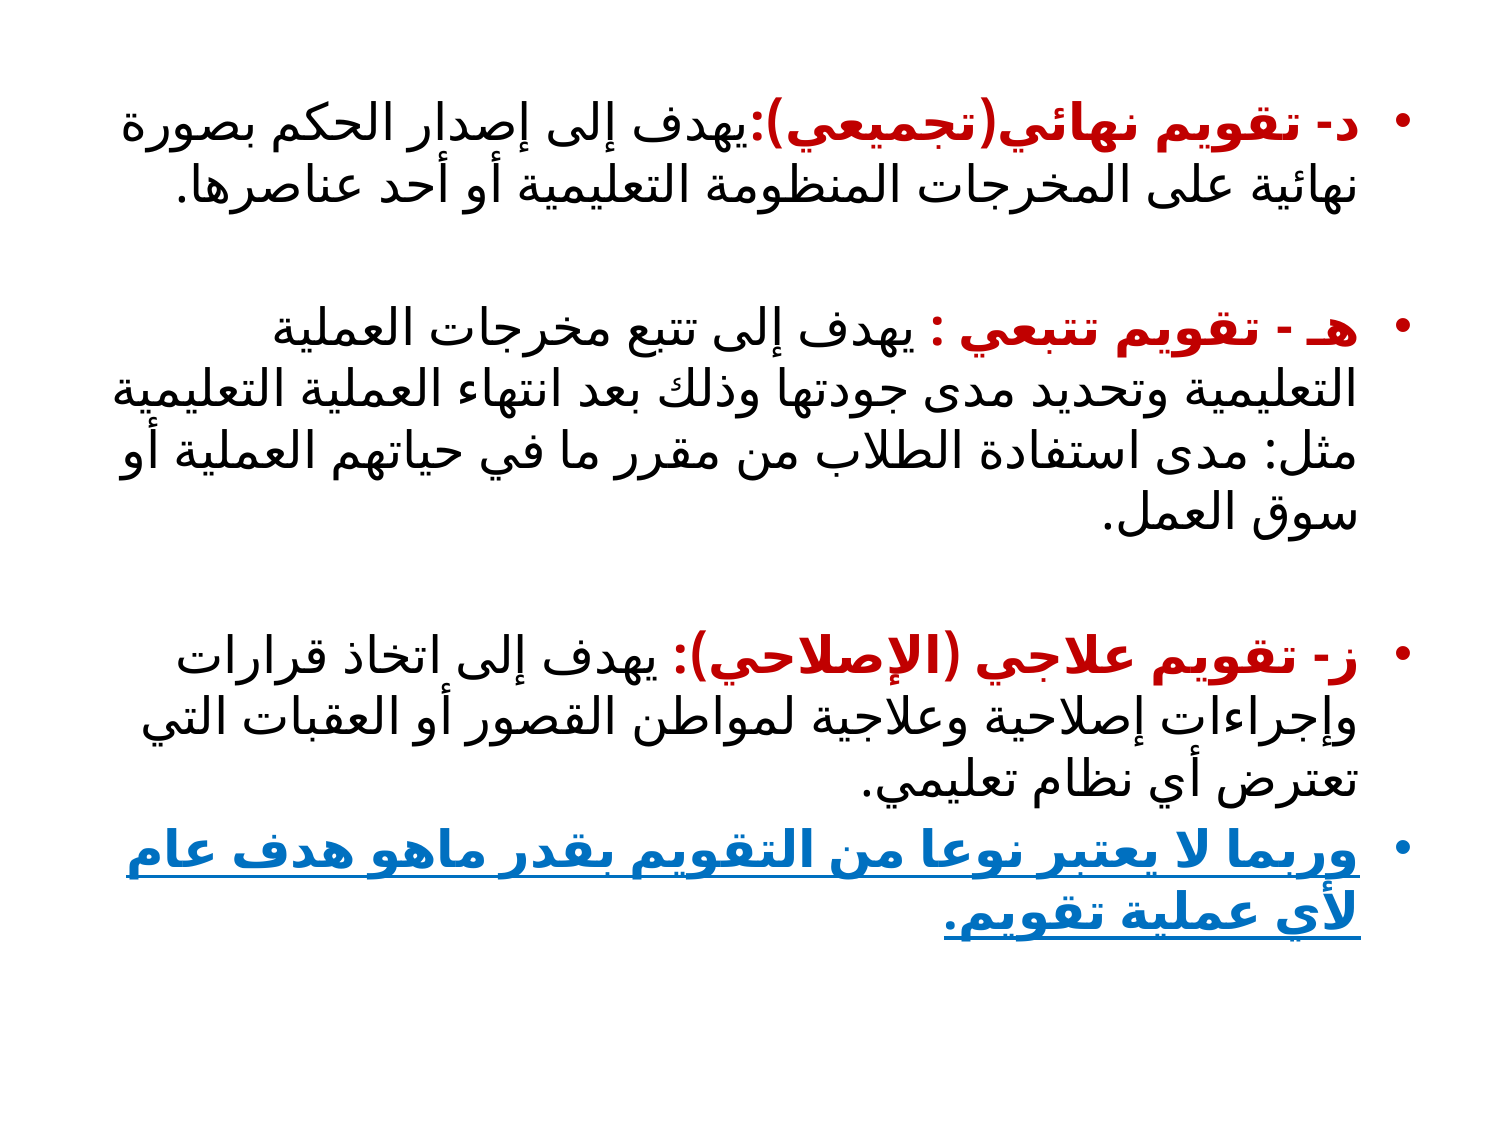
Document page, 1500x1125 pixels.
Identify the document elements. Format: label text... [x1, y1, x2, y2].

list د- تقويم نهائي(تجميعي):يهدف إلى إصدار الحكم بصورة نهائية على المخرجات المنظومة التعليمية أو أحد عناصرها. هـ - تقويم تتبعي : يهدف إلى تتبع مخرجات العملية التعليمية وتحديد مدى جودتها وذلك بعد انتهاء العملية التعليمية مثل: مدى استفادة الطلاب من مقرر ما في حياتهم العملية أو سوق العمل. ز- تقويم علاجي (الإصلاحي): يهدف إلى اتخاذ قرارات وإجراءات إصلاحية وعلاجية لمواطن القصور أو العقبات التي تعترض أي نظام تعليمي. وربما لا يعتبر نوعا من التقويم بقدر ماهو هدف عام لأي عملية تقويم. [75, 82, 1425, 1005]
